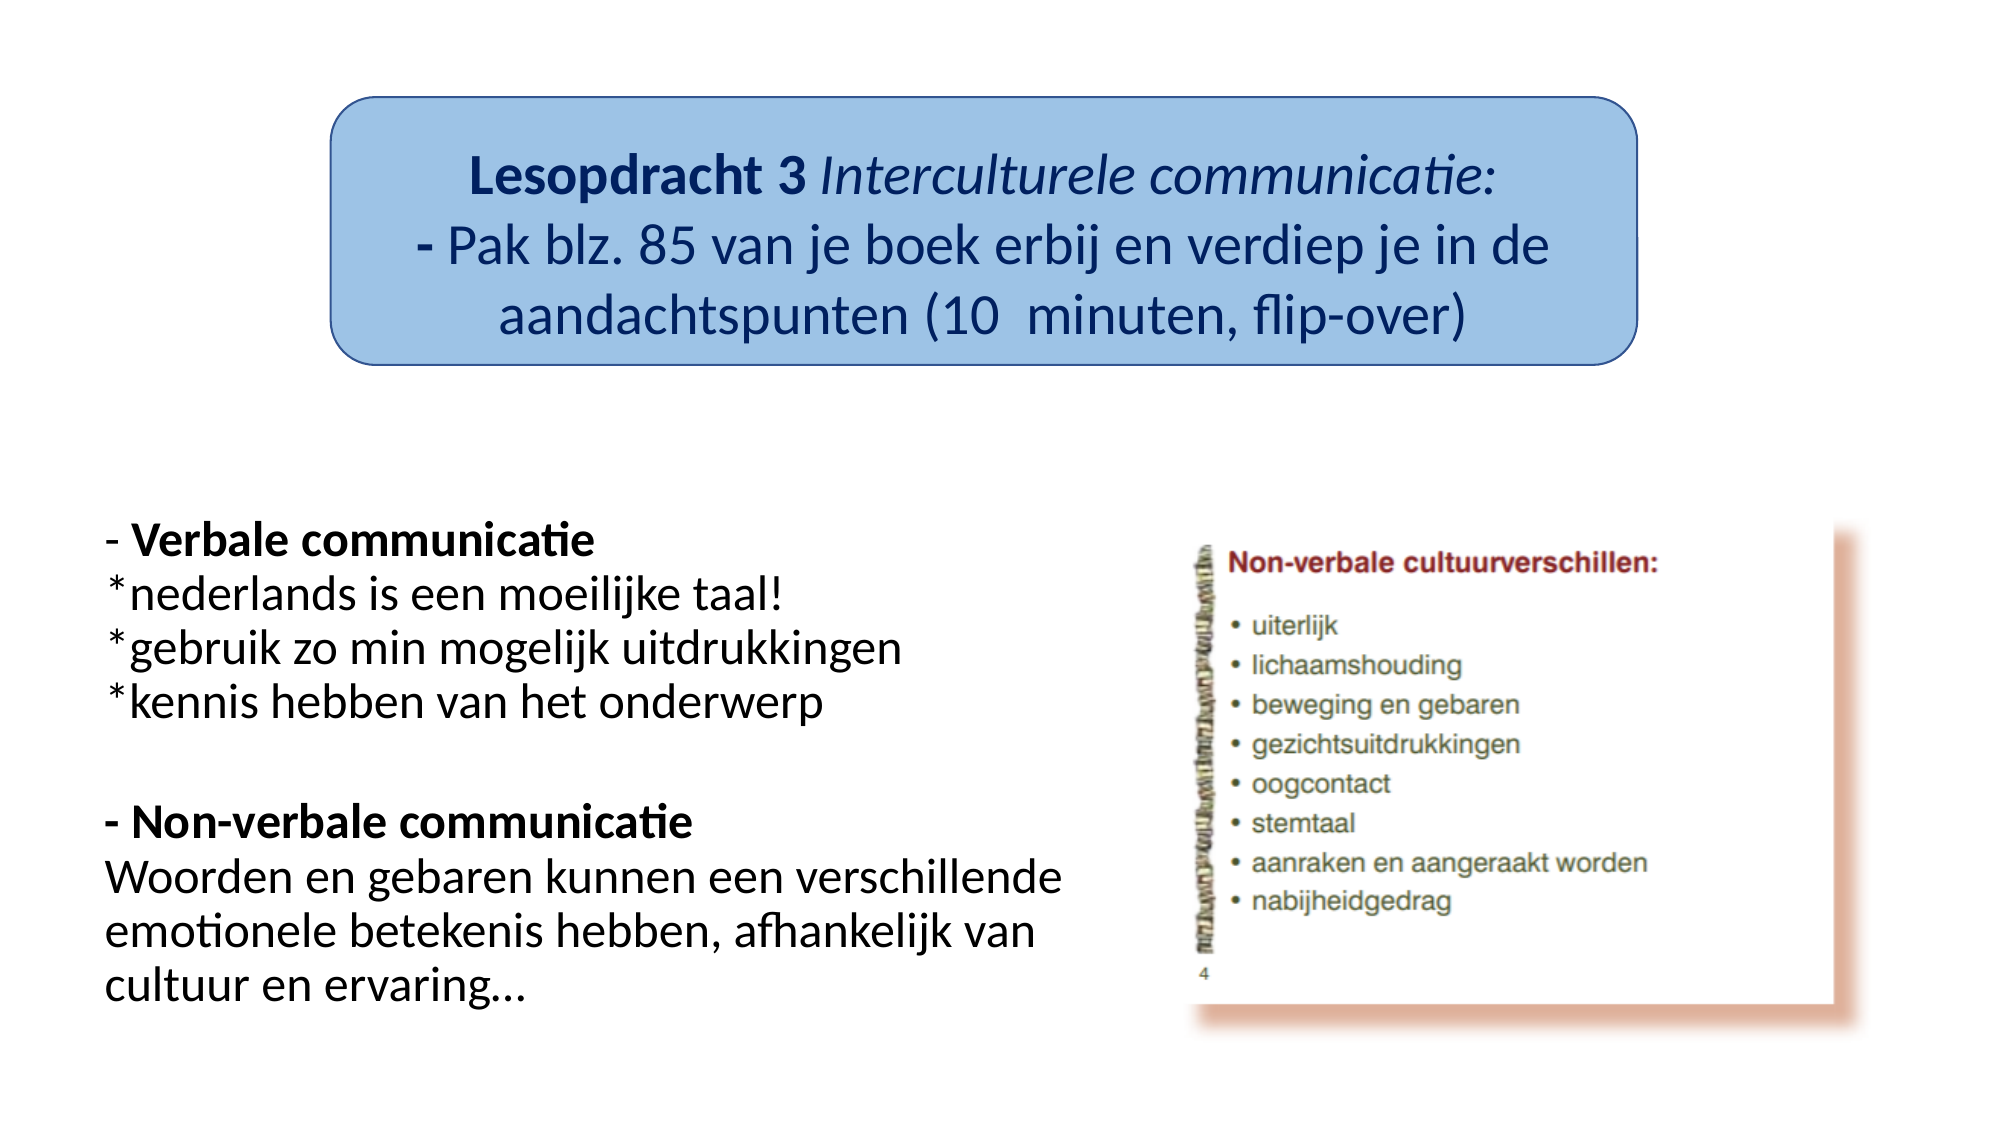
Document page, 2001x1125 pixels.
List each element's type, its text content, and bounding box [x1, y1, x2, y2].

picture [1146, 490, 1880, 1050]
text_box Lesopdracht 3 Interculturele communicatie: - Pak blz. 85 van je boek erbij en verdiep je in de aandachtspunten (10 minuten, flip-over) [329, 96, 1639, 366]
text_box - Verbale communicatie *nederlands is een moeilijke taal! *gebruik zo min mogelijk uitdrukkingen *kennis hebben van het onderwerp - Non-verbale communicatie Woorden en gebaren kunnen een verschillende emotionele betekenis hebben, afhankelijk van cultuur en ervaring… [89, 259, 1950, 1020]
